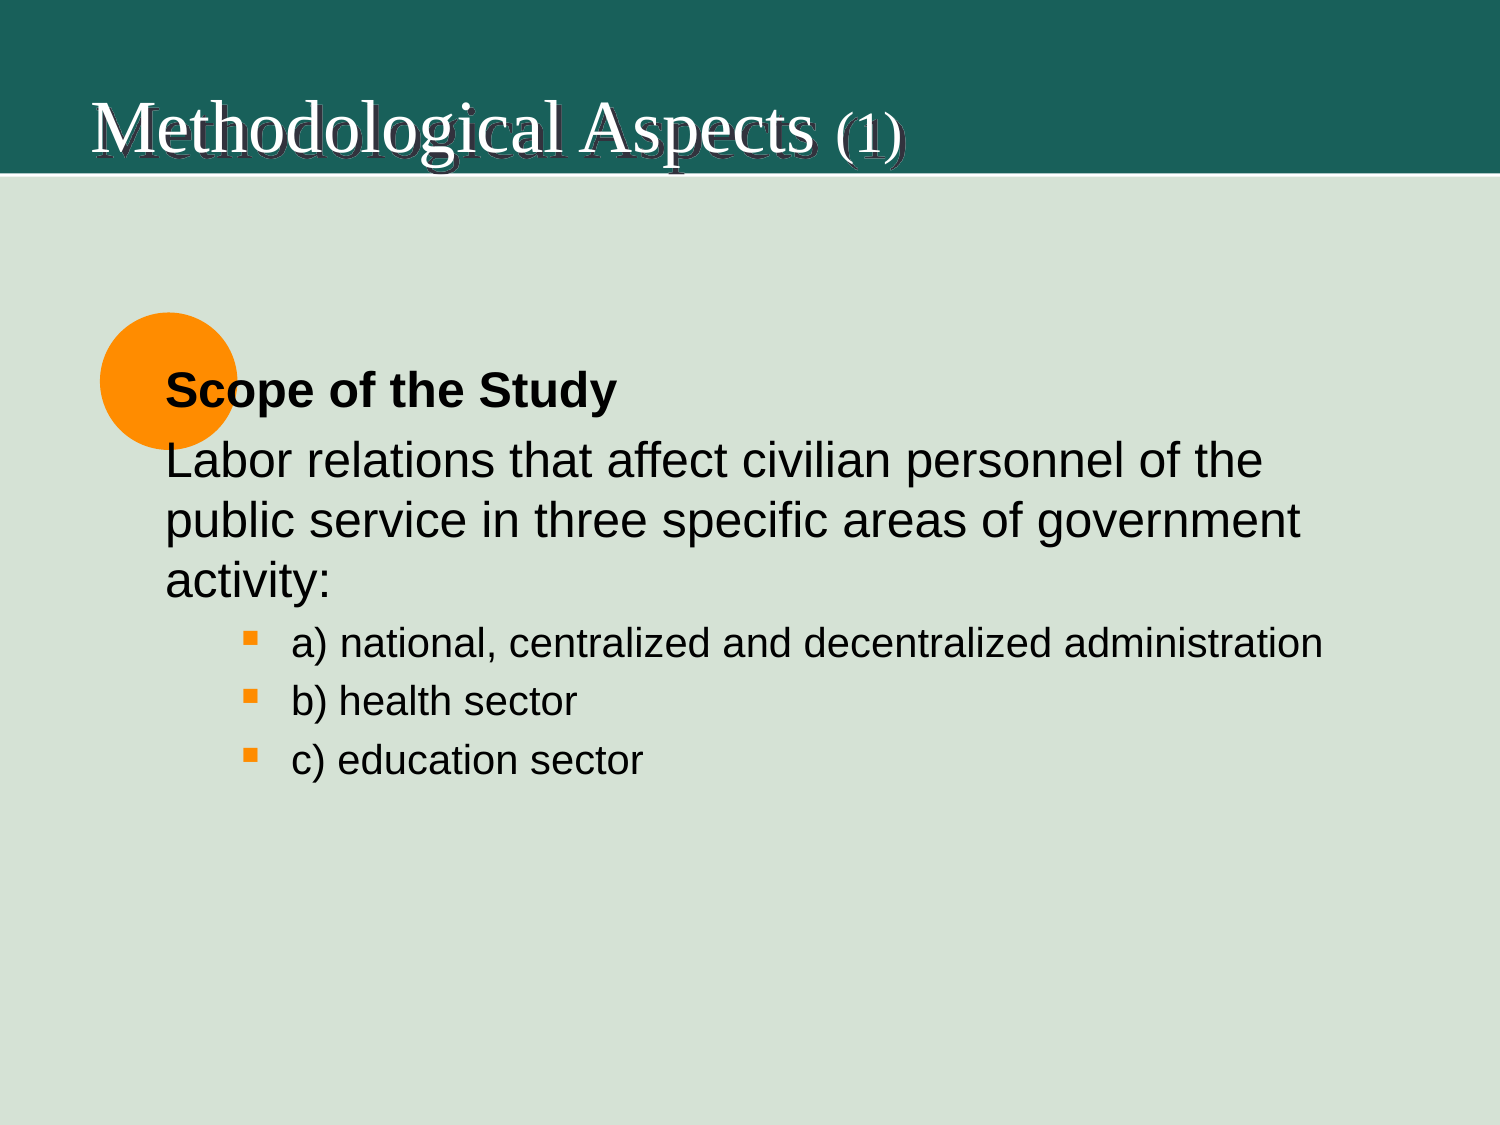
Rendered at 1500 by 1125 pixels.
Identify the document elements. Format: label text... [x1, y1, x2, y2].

list Scope of the Study Labor relations that affect civilian personnel of the public service in three specific areas of government activity: a) national, centralized and decentralized administration b) health sector c) education sector [149, 349, 1351, 1076]
text_box [99, 312, 230, 448]
title Methodological Aspects (1) [74, 0, 1438, 176]
